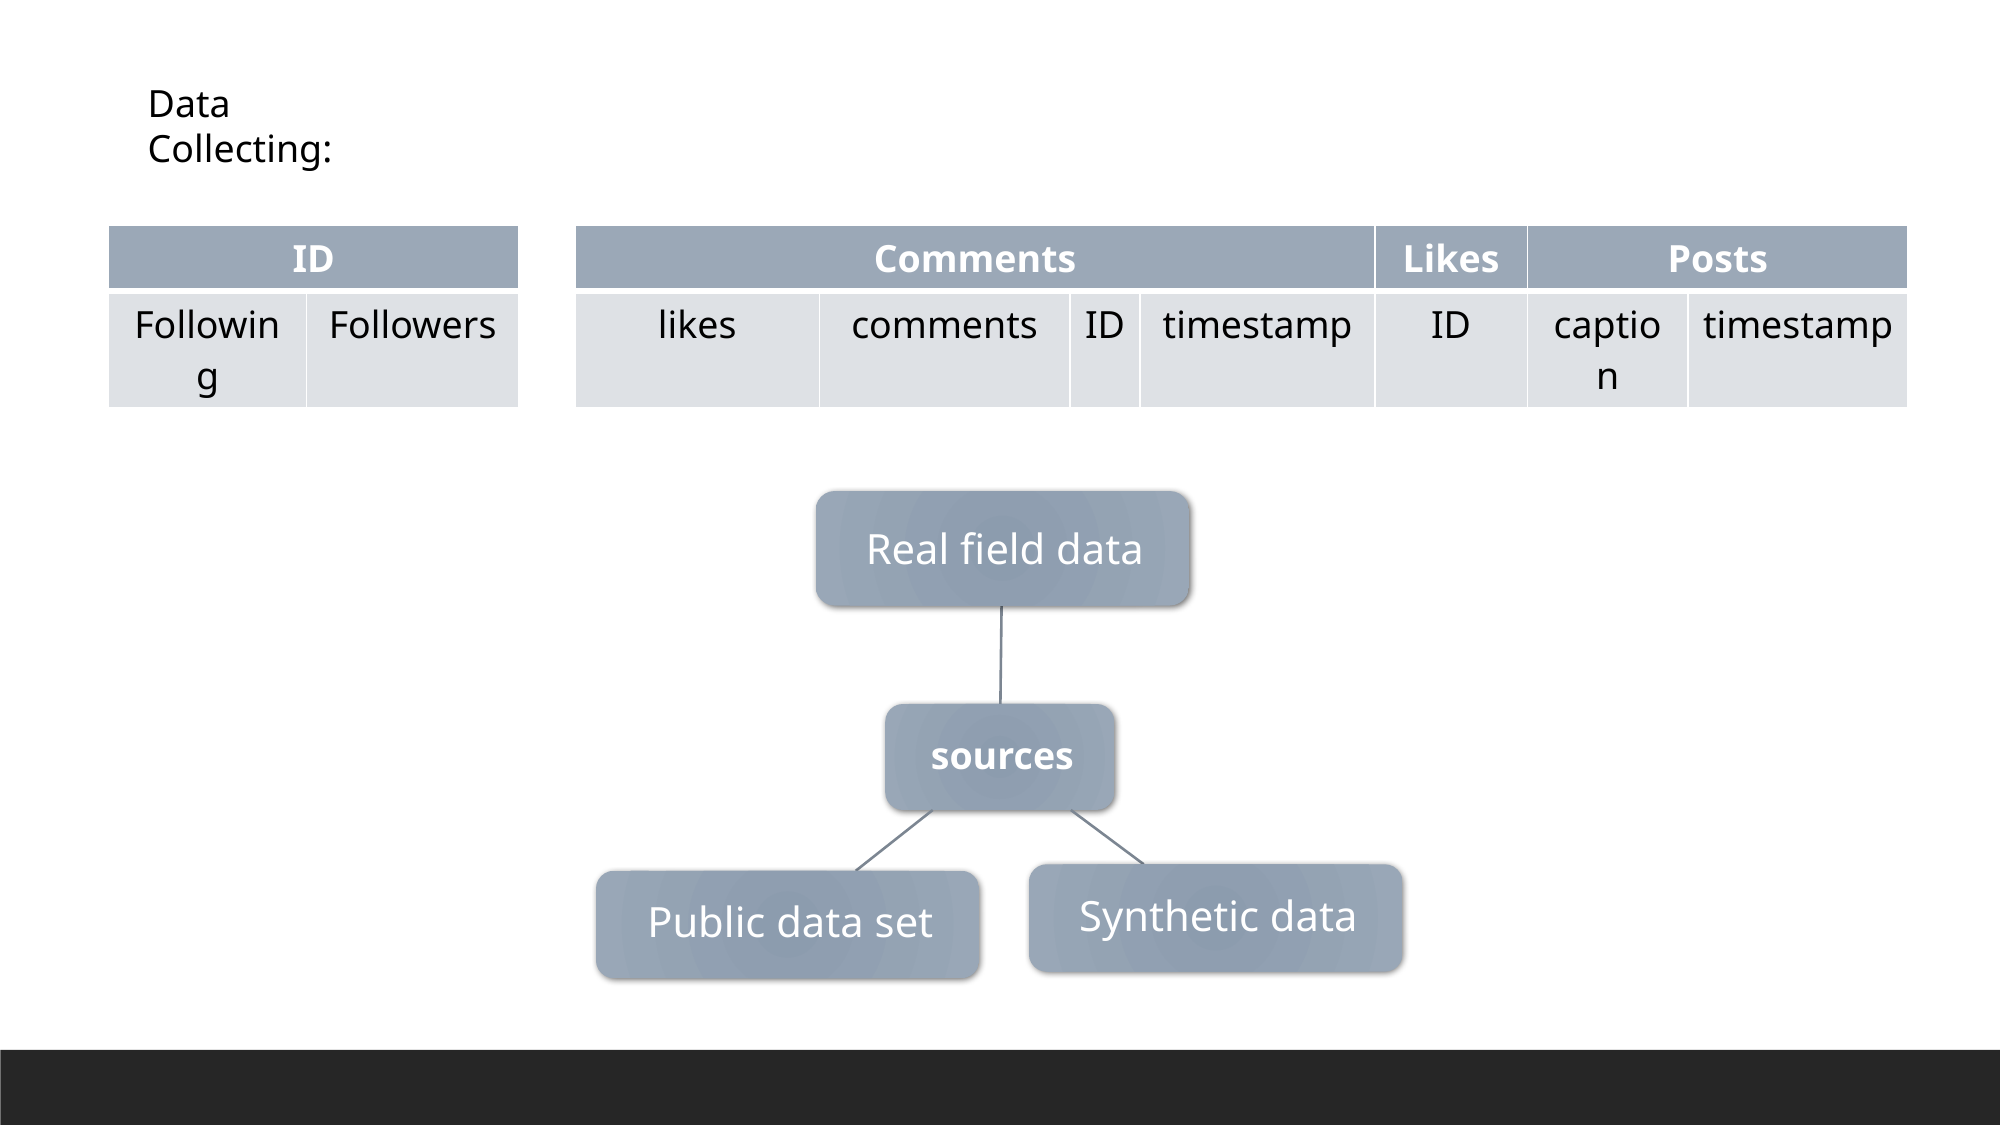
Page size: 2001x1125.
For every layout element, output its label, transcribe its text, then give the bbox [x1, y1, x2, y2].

table_cell caption [1528, 294, 1687, 407]
table_cell timestamp [1689, 294, 1907, 407]
table_cell Followers [307, 294, 518, 407]
table_header Likes [1376, 226, 1527, 288]
table_cell likes [576, 294, 819, 407]
table_header Posts [1528, 226, 1907, 288]
text_box Data Collecting: [132, 72, 439, 178]
table_cell ID [1071, 294, 1139, 407]
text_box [521, 463, 1479, 1000]
table_header Comments [576, 226, 1374, 288]
table_cell timestamp [1141, 294, 1374, 407]
table_cell comments [820, 294, 1069, 407]
table_cell ID [1376, 294, 1527, 407]
table_header ID [109, 226, 518, 288]
table_cell Following [109, 294, 306, 407]
